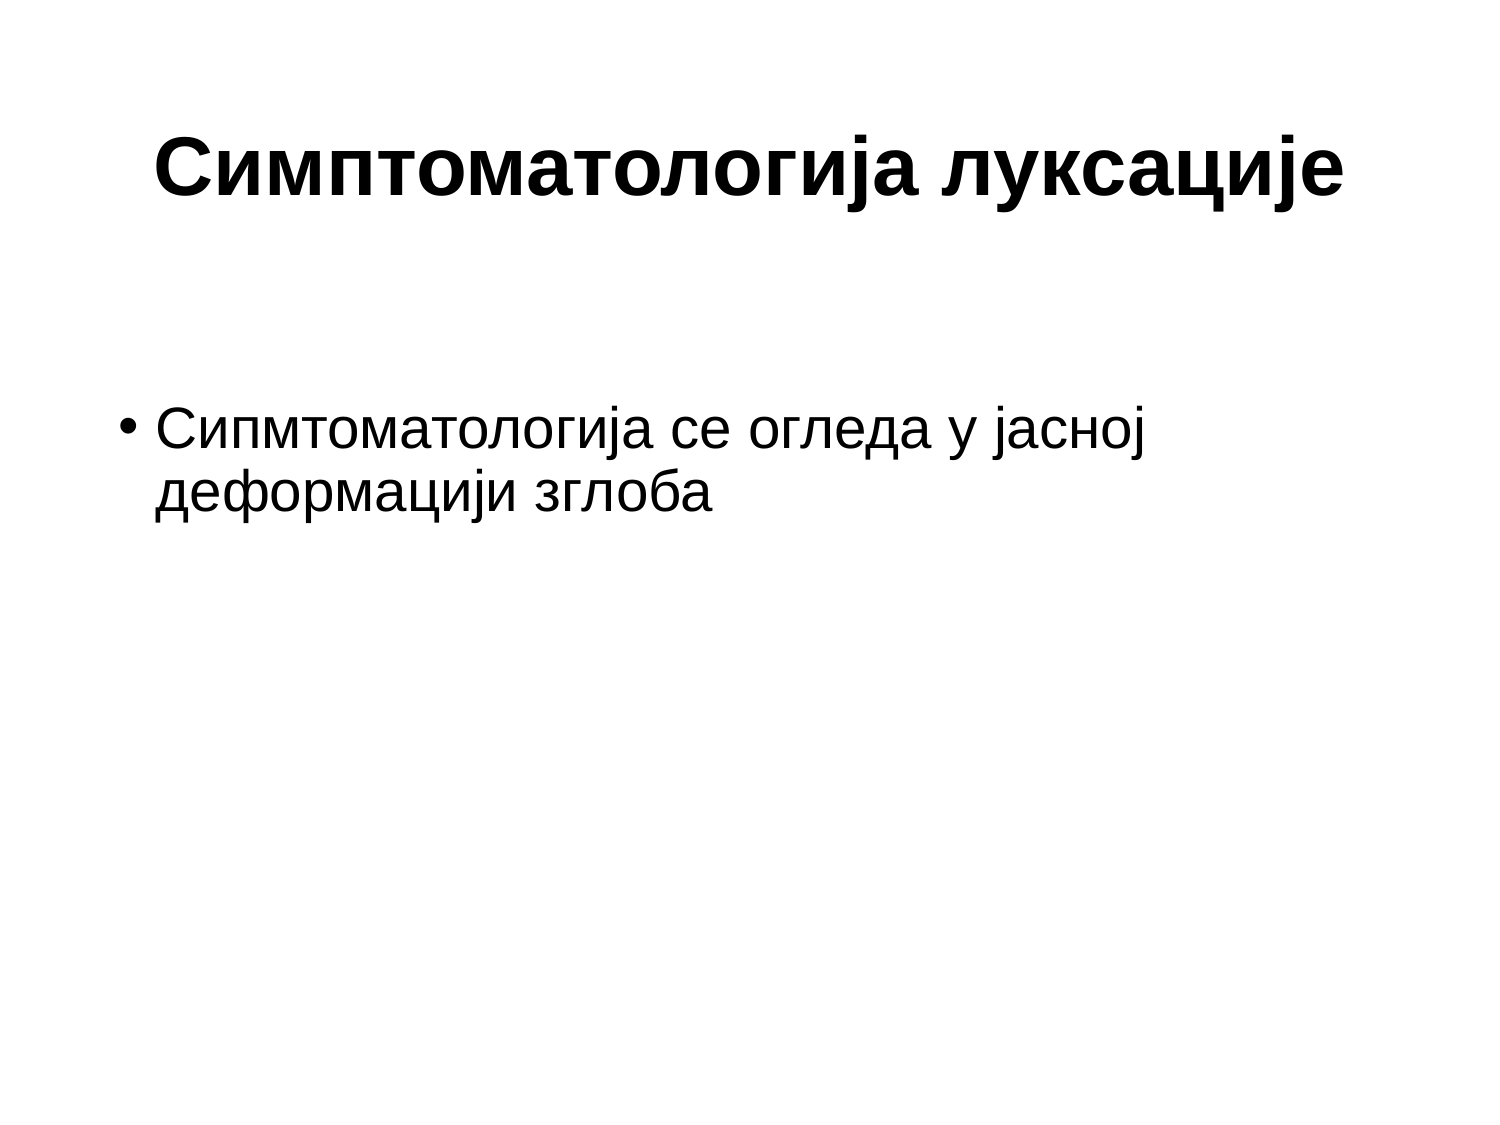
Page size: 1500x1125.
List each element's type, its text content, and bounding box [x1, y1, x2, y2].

list Сипмтоматологија се огледа у јасној деформацији зглоба [103, 299, 1397, 1014]
title Симптоматологија луксације [103, 59, 1397, 278]
